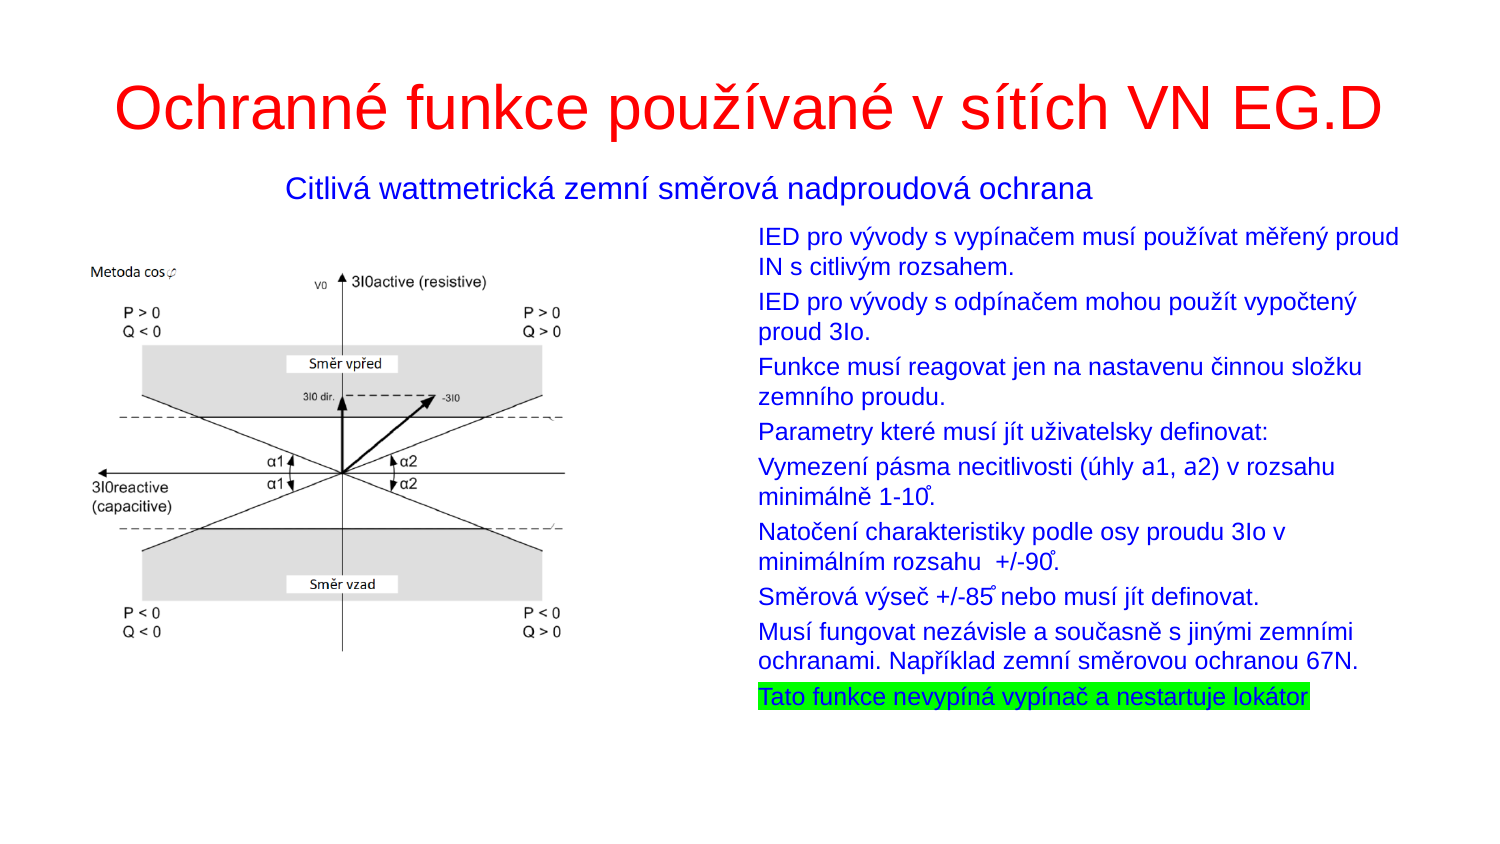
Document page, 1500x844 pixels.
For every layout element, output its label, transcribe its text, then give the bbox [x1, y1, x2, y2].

text_box IED pro vývody s vypínačem musí používat měřený proud IN s citlivým rozsahem. IED pro vývody s odpínačem mohou použít vypočtený proud 3Io. Funkce musí reagovat jen na nastavenu činnou složku zemního proudu. Parametry které musí jít uživatelsky definovat: Vymezení pásma necitlivosti (úhly a1, a2) v rozsahu minimálně 1-10̊. Natočení charakteristiky podle osy proudu 3Io v minimálním rozsahu +/-90̊. Směrová výseč +/-85̊ nebo musí jít definovat. Musí fungovat nezávisle a současně s jinými zemními ochranami. Například zemní směrovou ochranou 67N. Tato funkce nevypíná vypínač a nestartuje lokátor [743, 213, 1419, 798]
picture [81, 259, 588, 656]
title Ochranné funkce používané v sítích VN EG.D [75, 33, 1425, 175]
list Citlivá wattmetrická zemní směrová nadproudová ochrana [75, 160, 1313, 243]
